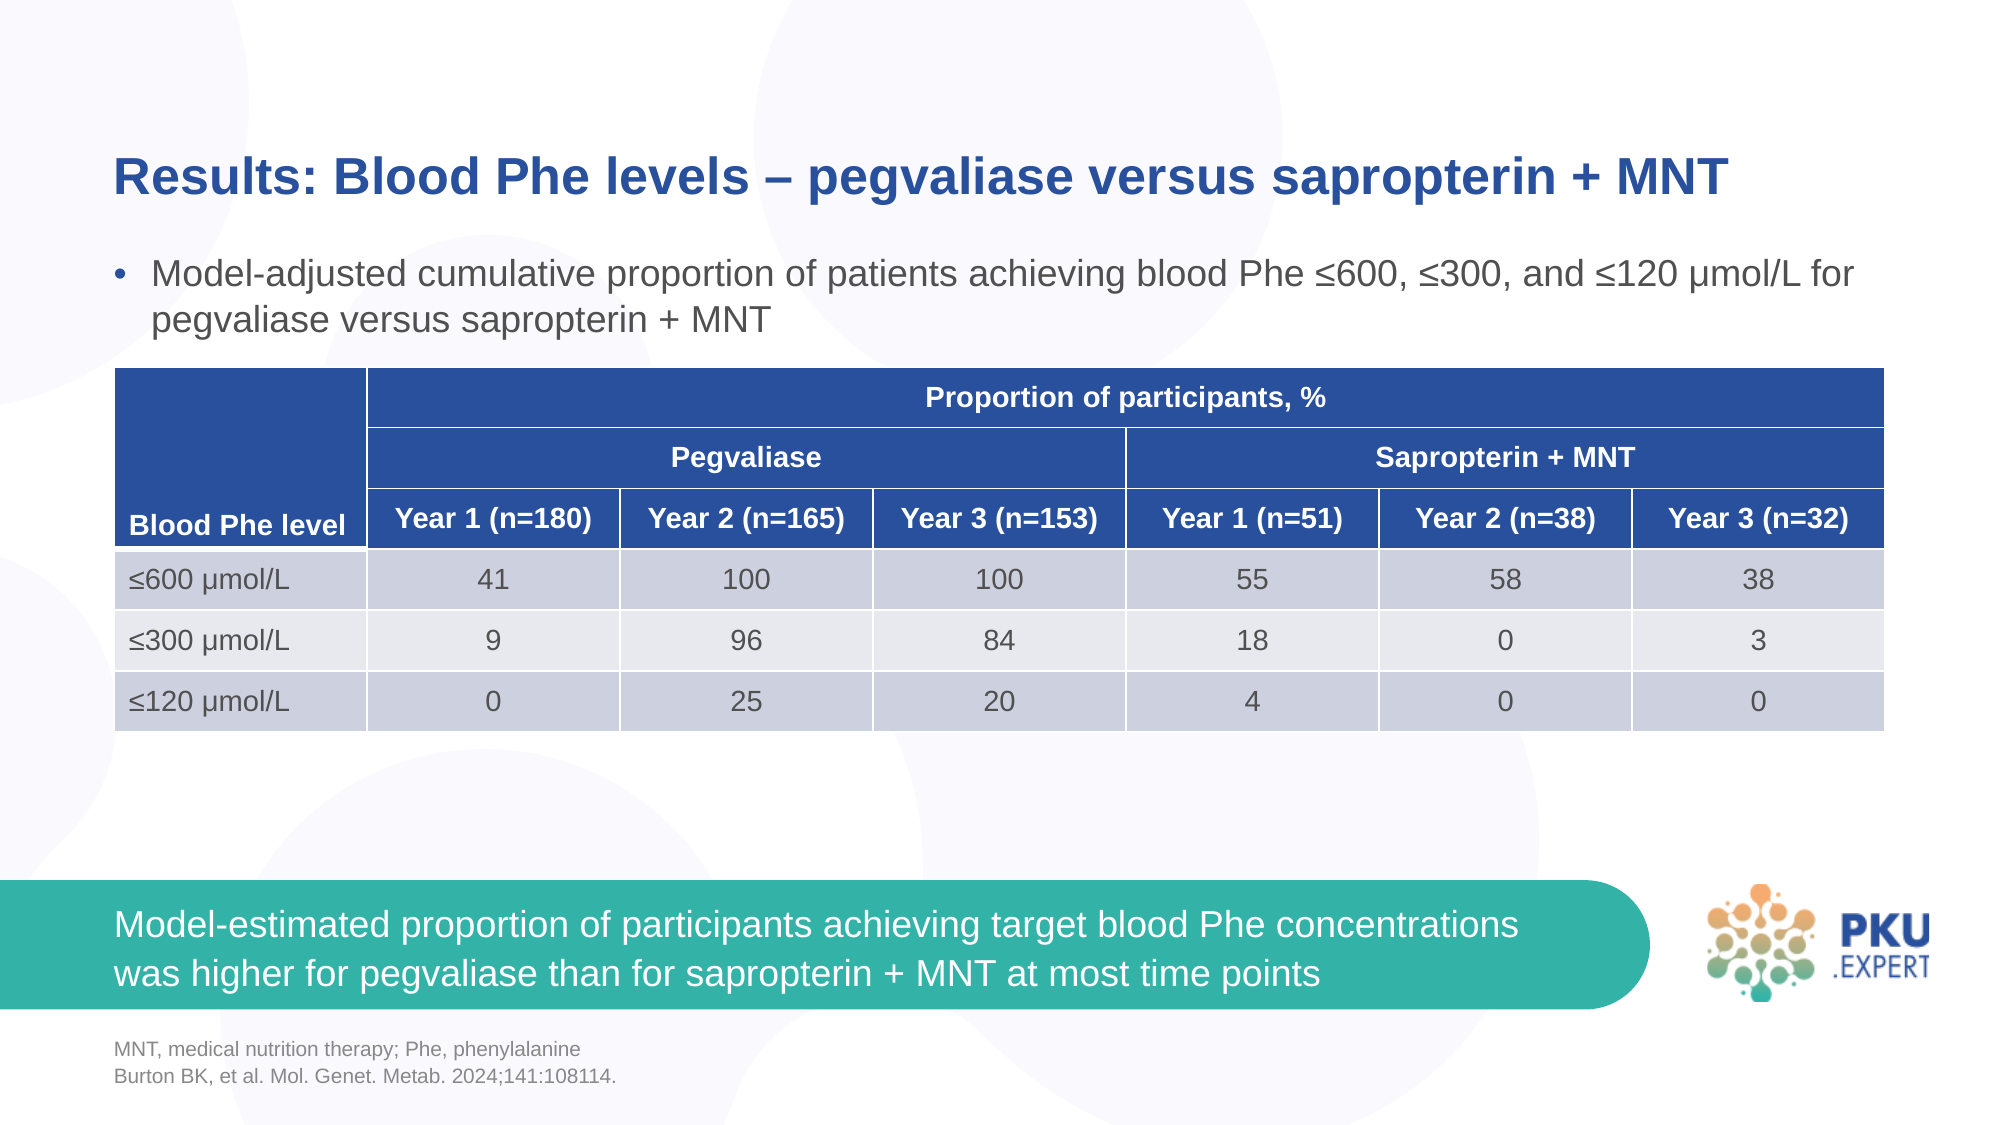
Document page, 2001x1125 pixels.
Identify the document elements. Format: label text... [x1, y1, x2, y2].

list Model-estimated proportion of participants achieving target blood Phe concentrations was higher for pegvaliase than for sapropterin + MNT at most time points [113, 1002, 1588, 1010]
list MNT, medical nutrition therapy; Phe, phenylalanine Burton BK, et al. Mol. Genet. Metab. 2024;141:108114. [113, 1028, 1694, 1089]
title Results: Blood Phe levels – pegvaliase versus sapropterin + MNT [113, 58, 1886, 205]
text_box Model-adjusted cumulative proportion of patients achieving blood Phe ≤600, ≤300, and ≤120 μmol/L for pegvaliase versus sapropterin + MNT [113, 248, 1886, 1002]
picture [0, 0, 2001, 1125]
